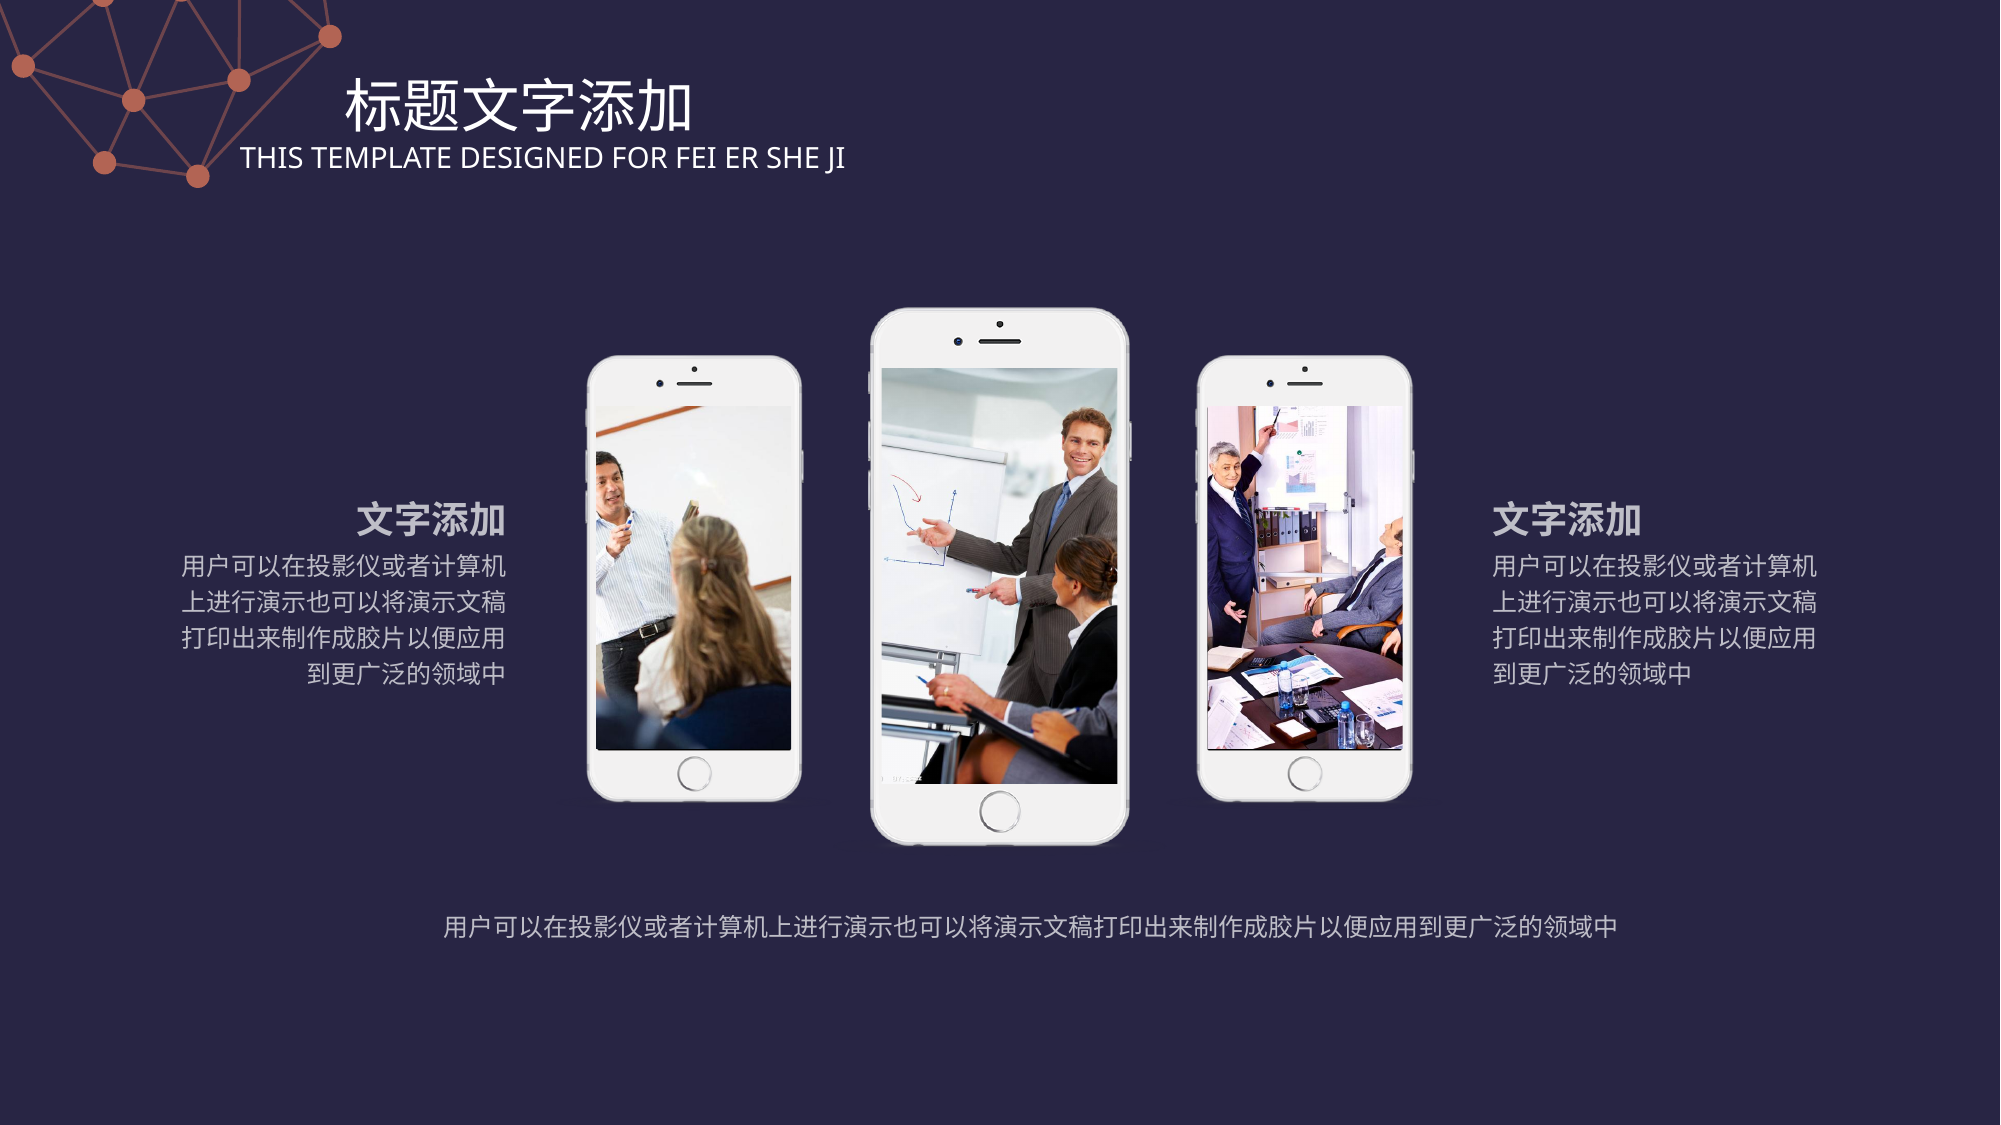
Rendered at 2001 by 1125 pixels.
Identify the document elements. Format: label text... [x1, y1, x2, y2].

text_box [153, 479, 522, 698]
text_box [0, 0, 339, 156]
picture [1207, 406, 1403, 749]
picture [881, 368, 1118, 784]
picture [596, 406, 792, 749]
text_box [1477, 479, 1846, 698]
text_box 用户可以在投影仪或者计算机上进行演示也可以将演示文稿打印出来制作成胶片以便应用到更广泛的领域中 [365, 898, 1634, 949]
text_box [327, 61, 759, 183]
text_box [527, 295, 1473, 883]
